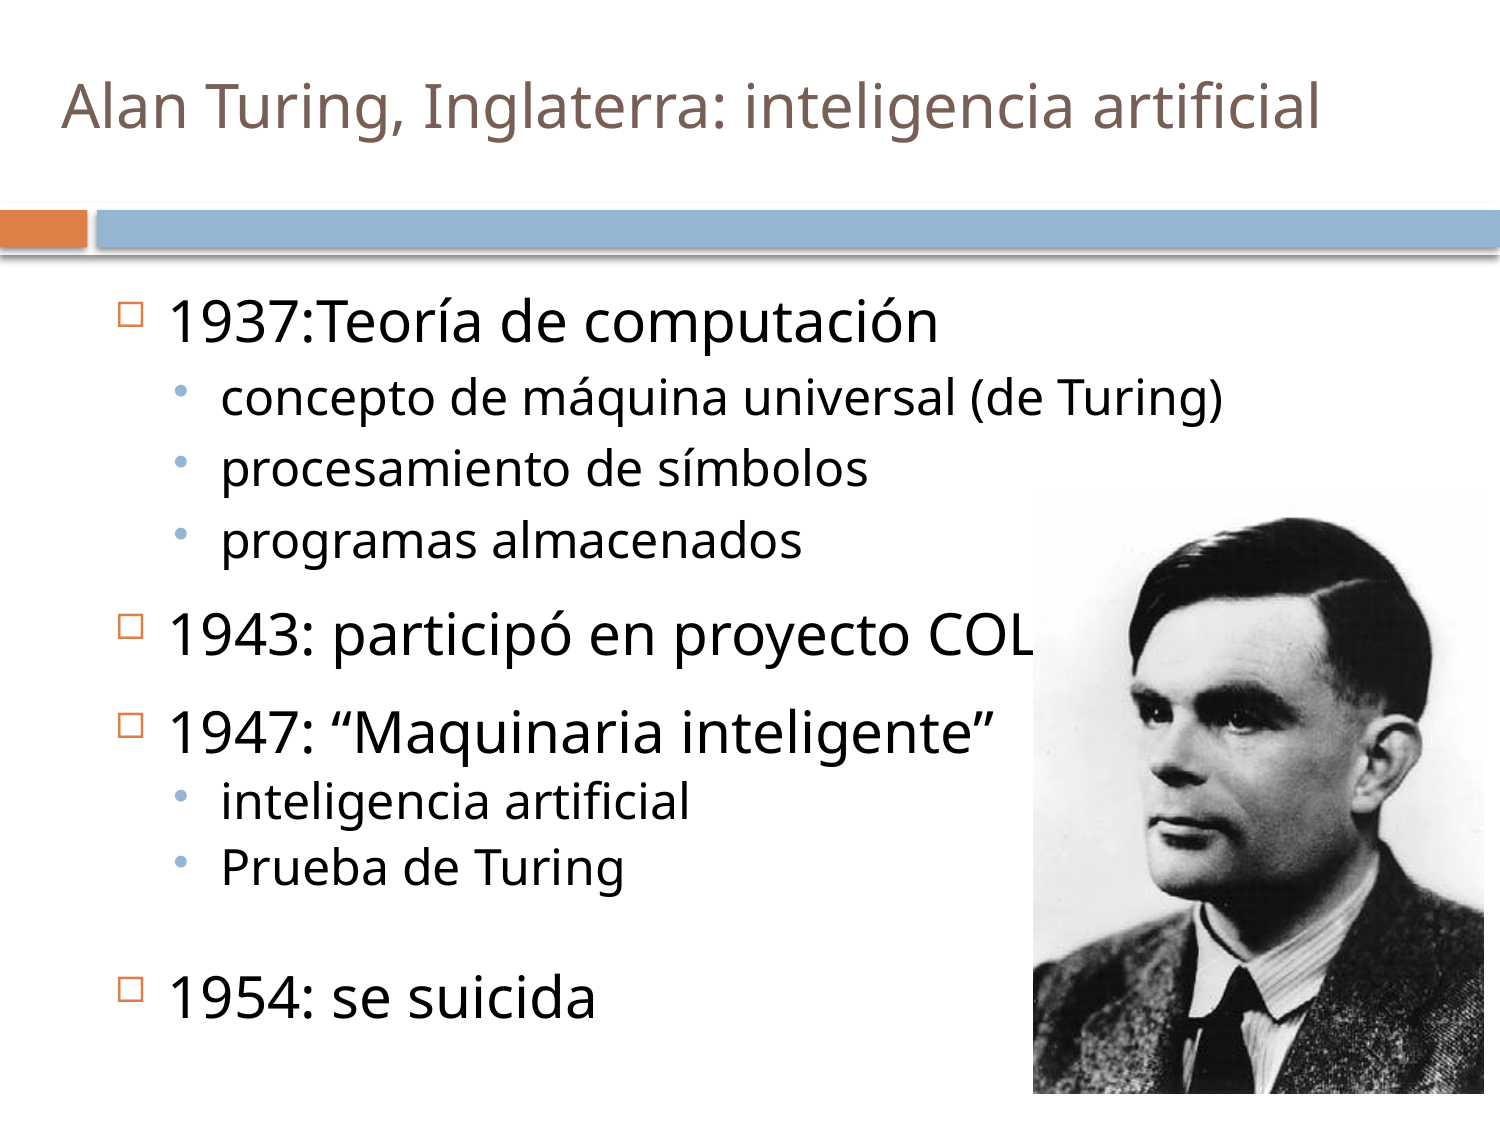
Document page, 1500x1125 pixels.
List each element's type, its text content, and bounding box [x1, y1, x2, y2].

picture [1033, 493, 1484, 1095]
title Alan Turing, Inglaterra: inteligencia artificial [46, 35, 1472, 173]
list 1937:Teoría de computación concepto de máquina universal (de Turing) procesamiento de símbolos programas almacenados 1943: participó en proyecto COLOSSO 1947: “Maquinaria inteligente” inteligencia artificial Prueba de Turing 1954: se suicida [100, 262, 1438, 1000]
